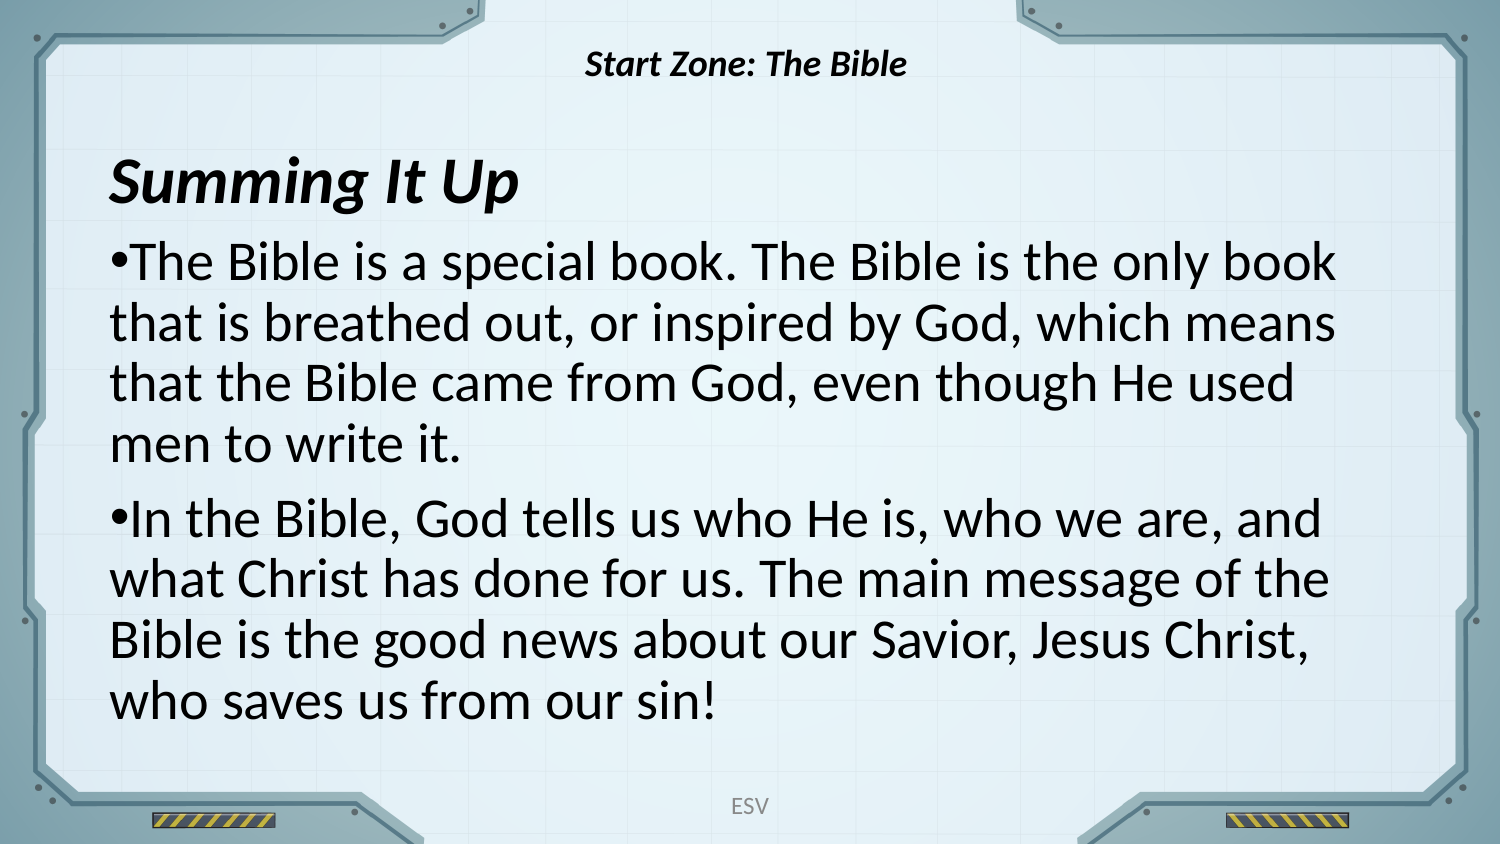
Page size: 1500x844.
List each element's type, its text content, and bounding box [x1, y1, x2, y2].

text_box Summing It Up The Bible is a special book. The Bible is the only book that is breathed out, or inspired by God, which means that the Bible came from God, even though He used men to write it. In the Bible, God tells us who He is, who we are, and what Christ has done for us. The main message of the Bible is the good news about our Savior, Jesus Christ, who saves us from our sin! [94, 121, 1408, 756]
text_box ESV [512, 782, 988, 828]
picture [0, 0, 1500, 845]
text_box Start Zone: The Bible [502, 31, 992, 92]
